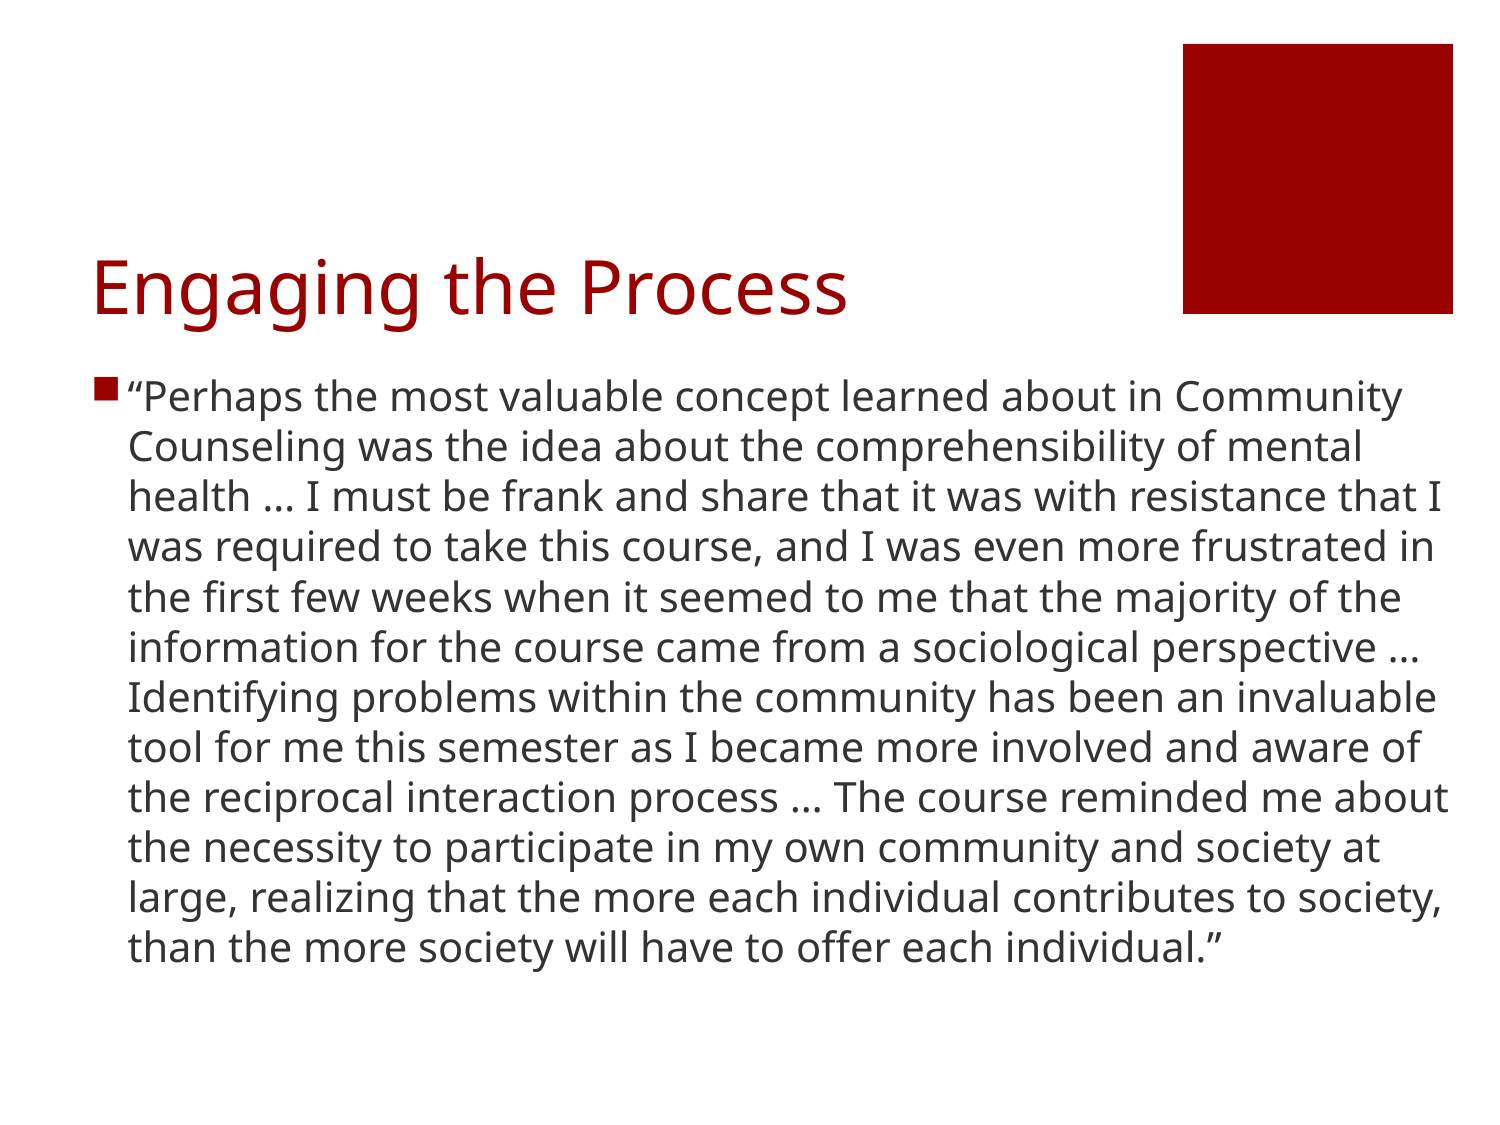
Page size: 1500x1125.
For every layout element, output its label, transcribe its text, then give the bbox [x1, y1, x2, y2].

list “Perhaps the most valuable concept learned about in Community Counseling was the idea about the comprehensibility of mental health … I must be frank and share that it was with resistance that I was required to take this course, and I was even more frustrated in the first few weeks when it seemed to me that the majority of the information for the course came from a sociological perspective … Identifying problems within the community has been an invaluable tool for me this semester as I became more involved and aware of the reciprocal interaction process … The course reminded me about the necessity to participate in my own community and society at large, realizing that the more each individual contributes to society, than the more society will have to offer each individual.” [75, 362, 1466, 1005]
title Engaging the Process [75, 149, 1143, 338]
